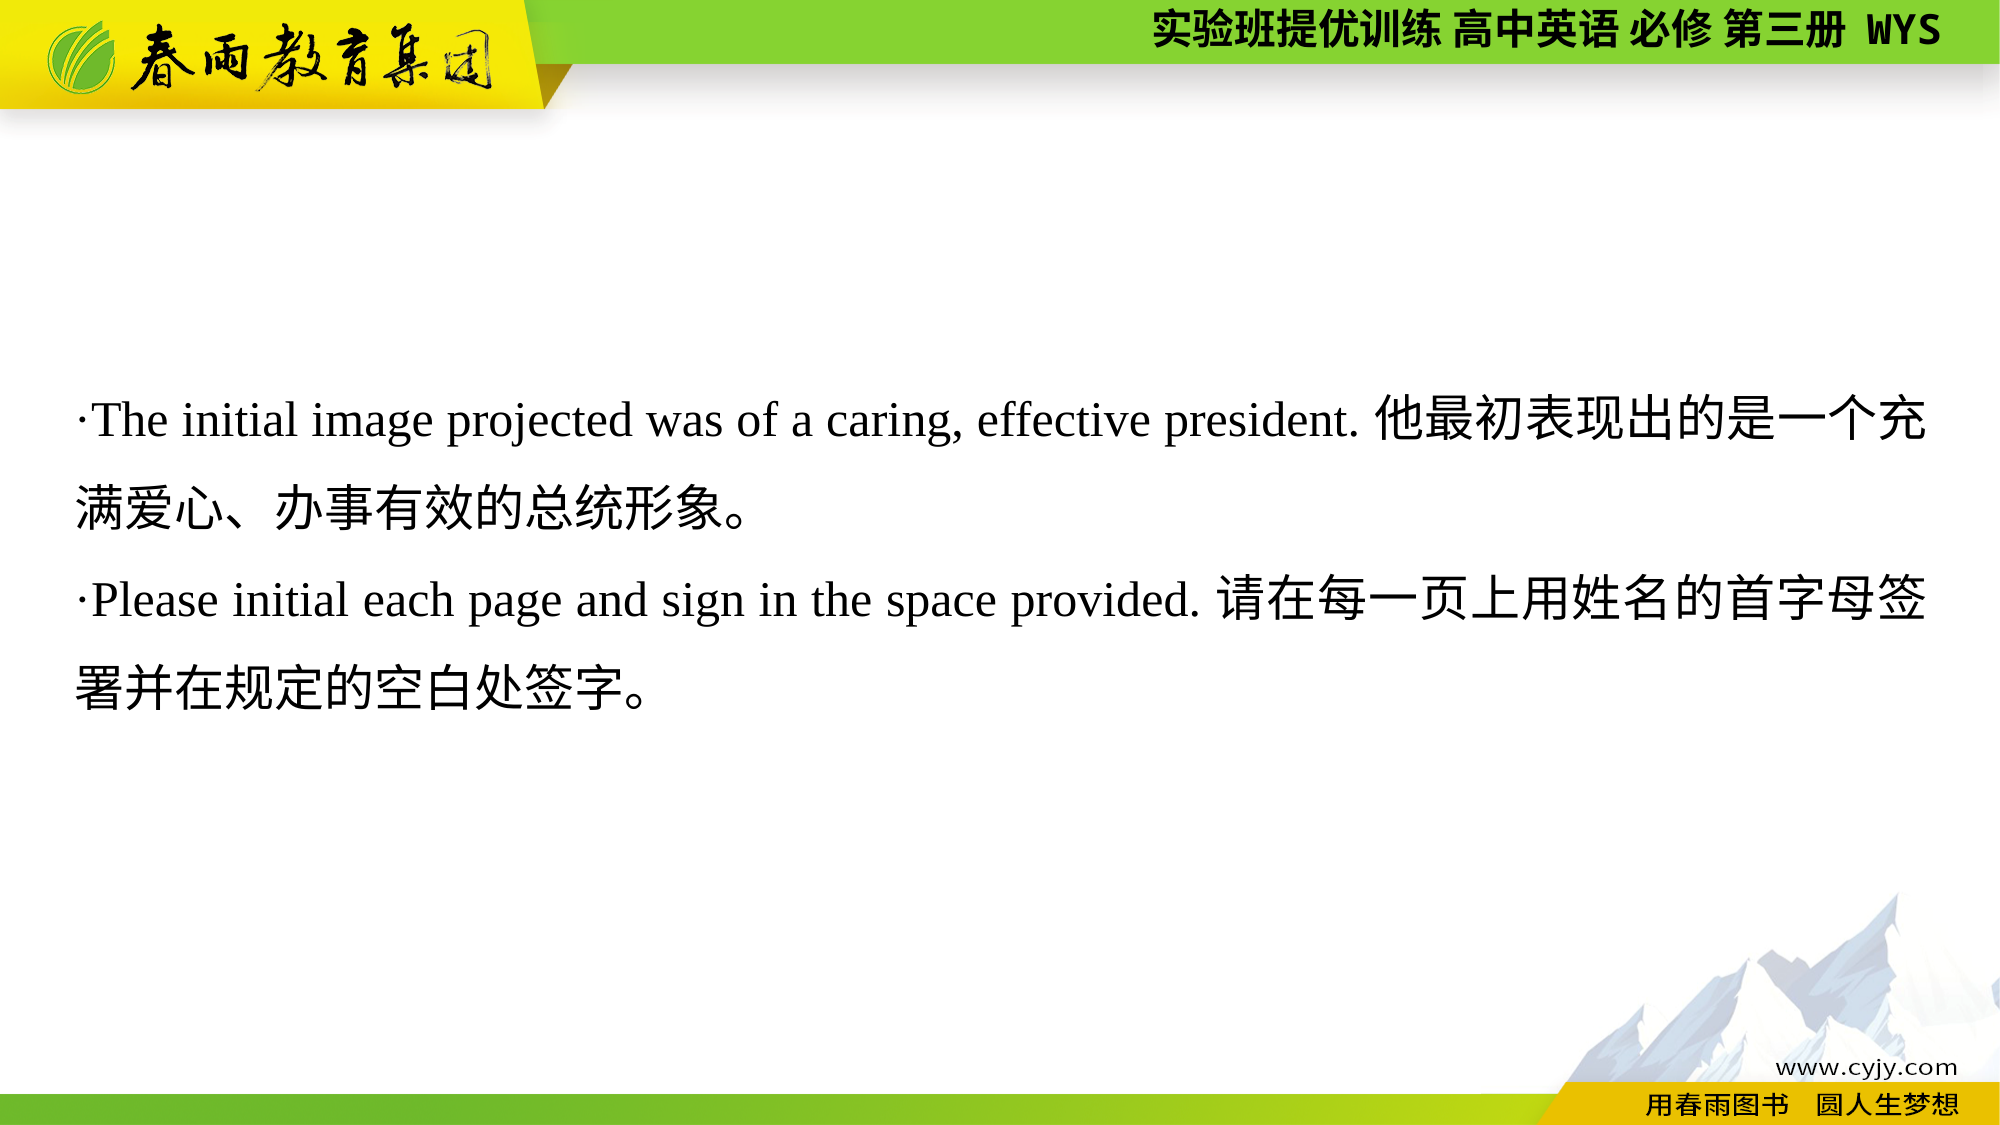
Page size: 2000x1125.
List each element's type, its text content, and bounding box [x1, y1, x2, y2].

list ·The initial image projected was of a caring, effective president.他最初表现出的是一个充满爱心、办事有效的总统形象。 ·Please initial each page and sign in the space provided.请在每一页上用姓名的首字母签署并在规定的空白处签字。 [59, 348, 1944, 716]
picture [0, 0, 2000, 1125]
